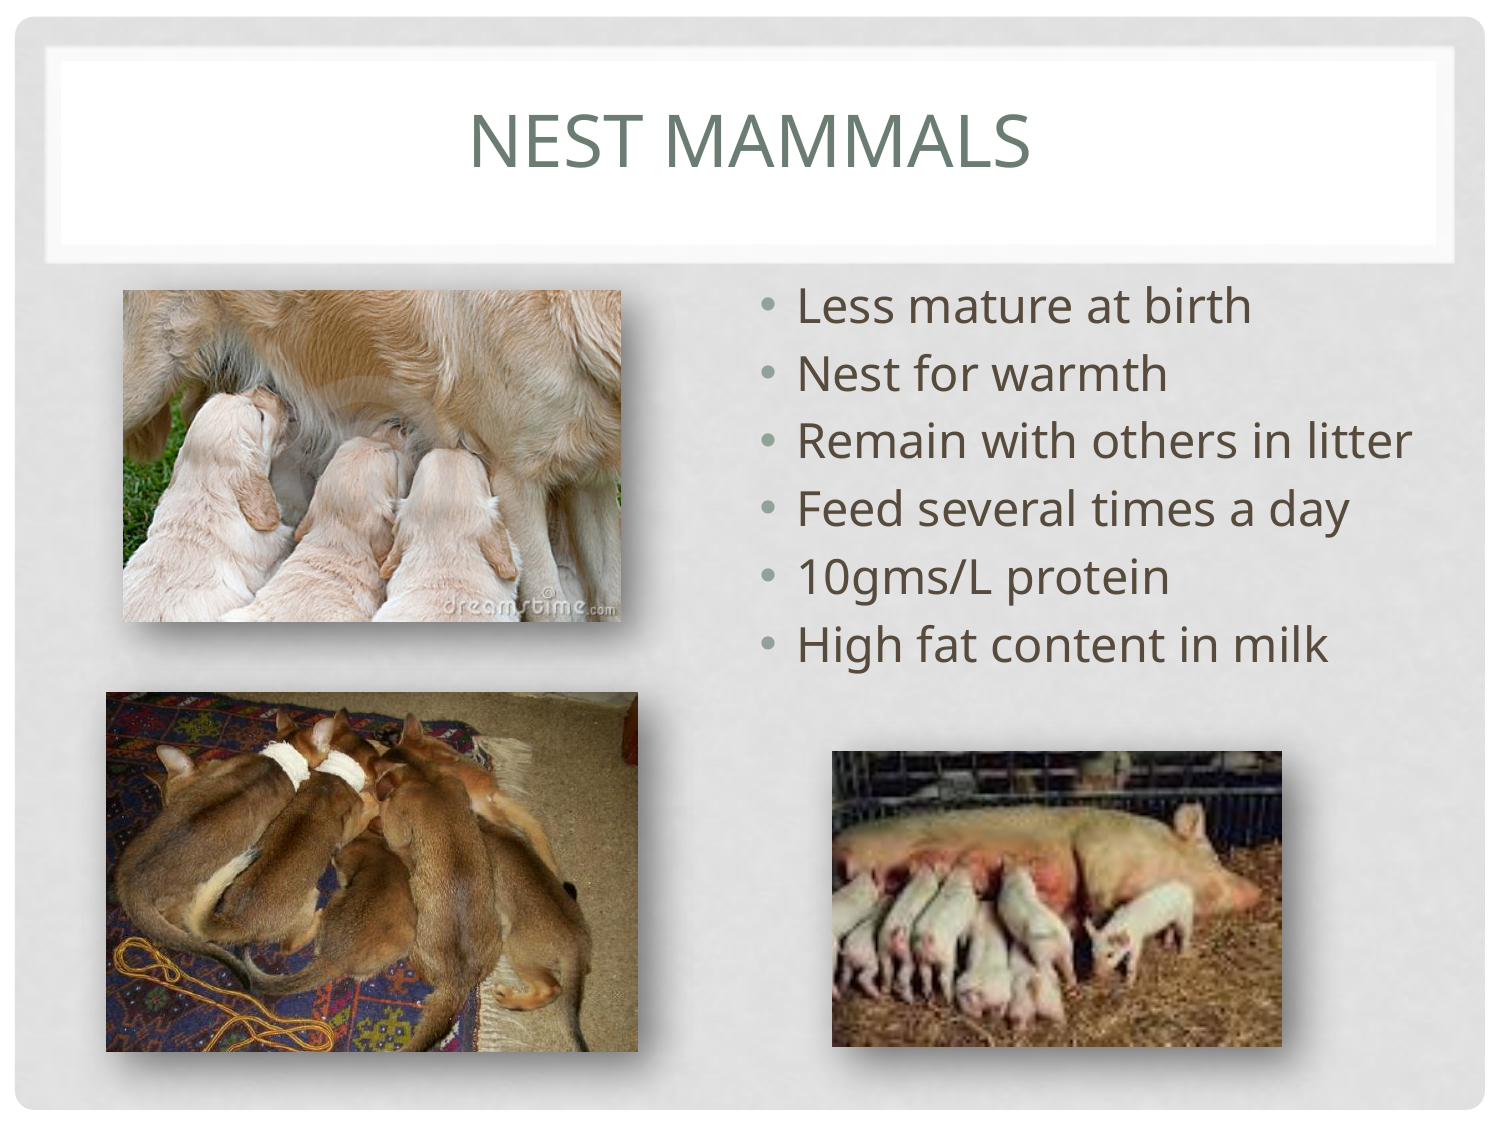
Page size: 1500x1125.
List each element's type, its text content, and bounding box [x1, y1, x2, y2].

list Less mature at birth Nest for warmth Remain with others in litter Feed several times a day 10gms/L protein High fat content in milk [726, 267, 1464, 681]
picture [123, 290, 621, 623]
picture [832, 751, 1282, 1047]
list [105, 692, 638, 1052]
title Nest Mammals [75, 45, 1425, 233]
